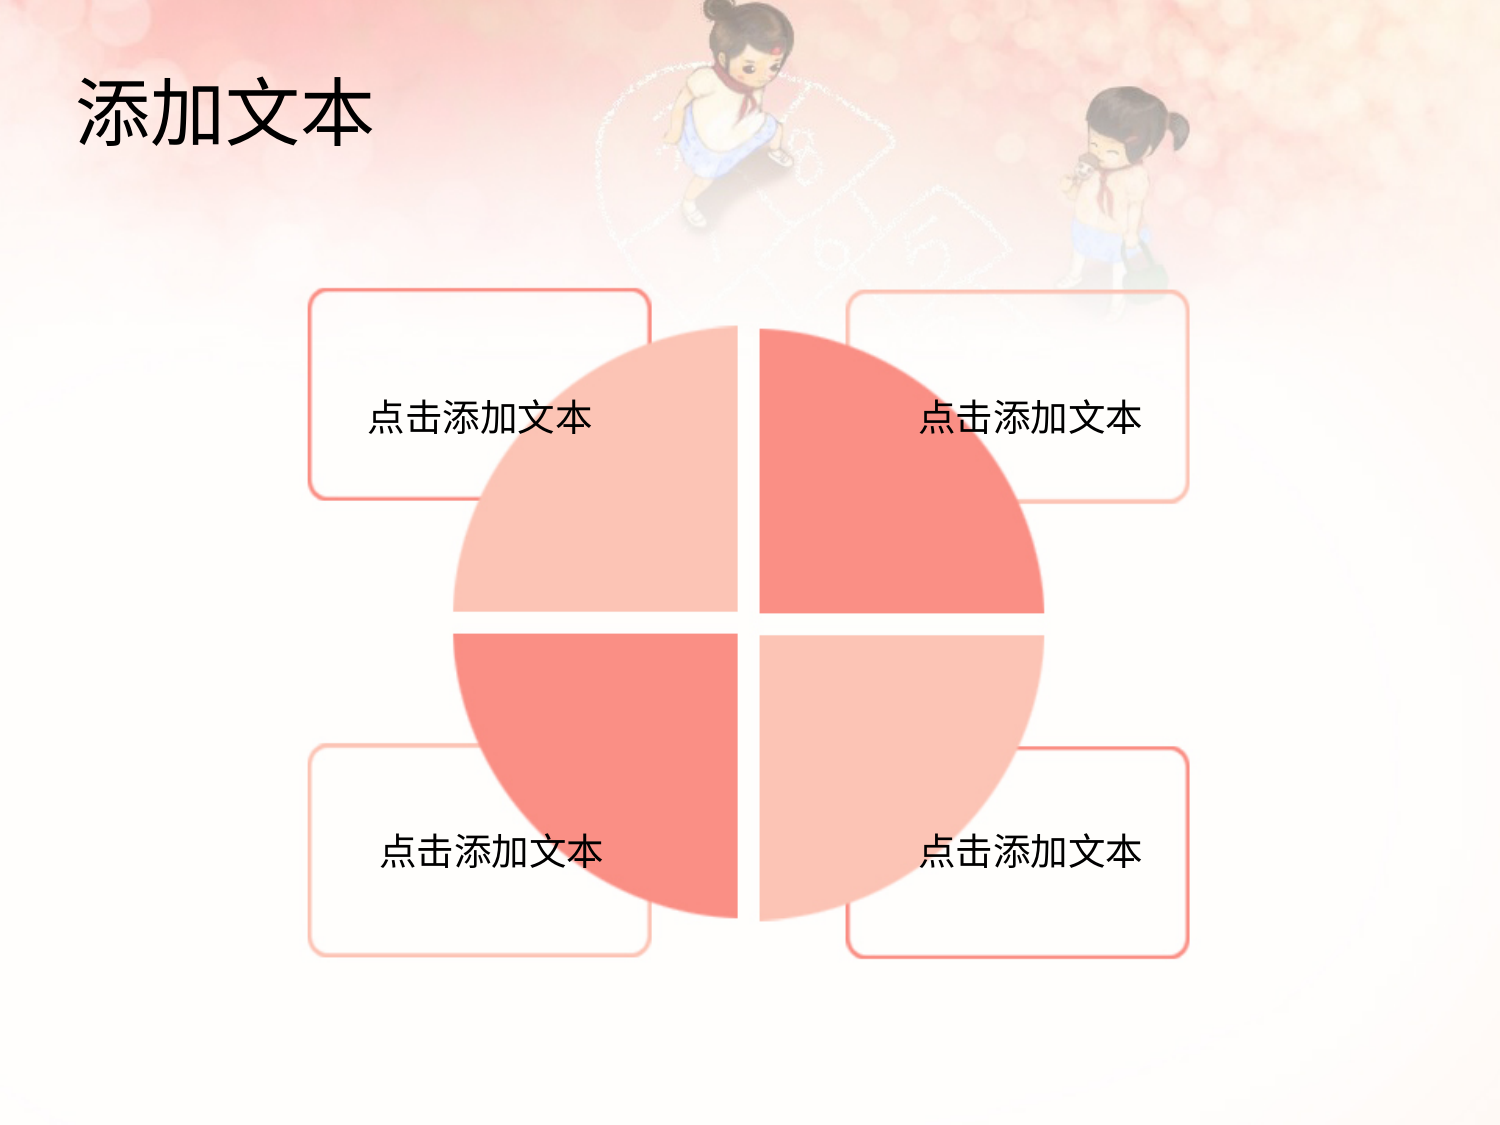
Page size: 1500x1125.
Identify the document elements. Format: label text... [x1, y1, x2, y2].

text_box 点击添加文本 [364, 820, 620, 880]
text_box 添加文本 [60, 58, 391, 164]
text_box 点击添加文本 [903, 386, 1159, 447]
picture [0, 0, 1500, 1125]
text_box 点击添加文本 [352, 386, 608, 447]
text_box 点击添加文本 [903, 820, 1159, 880]
